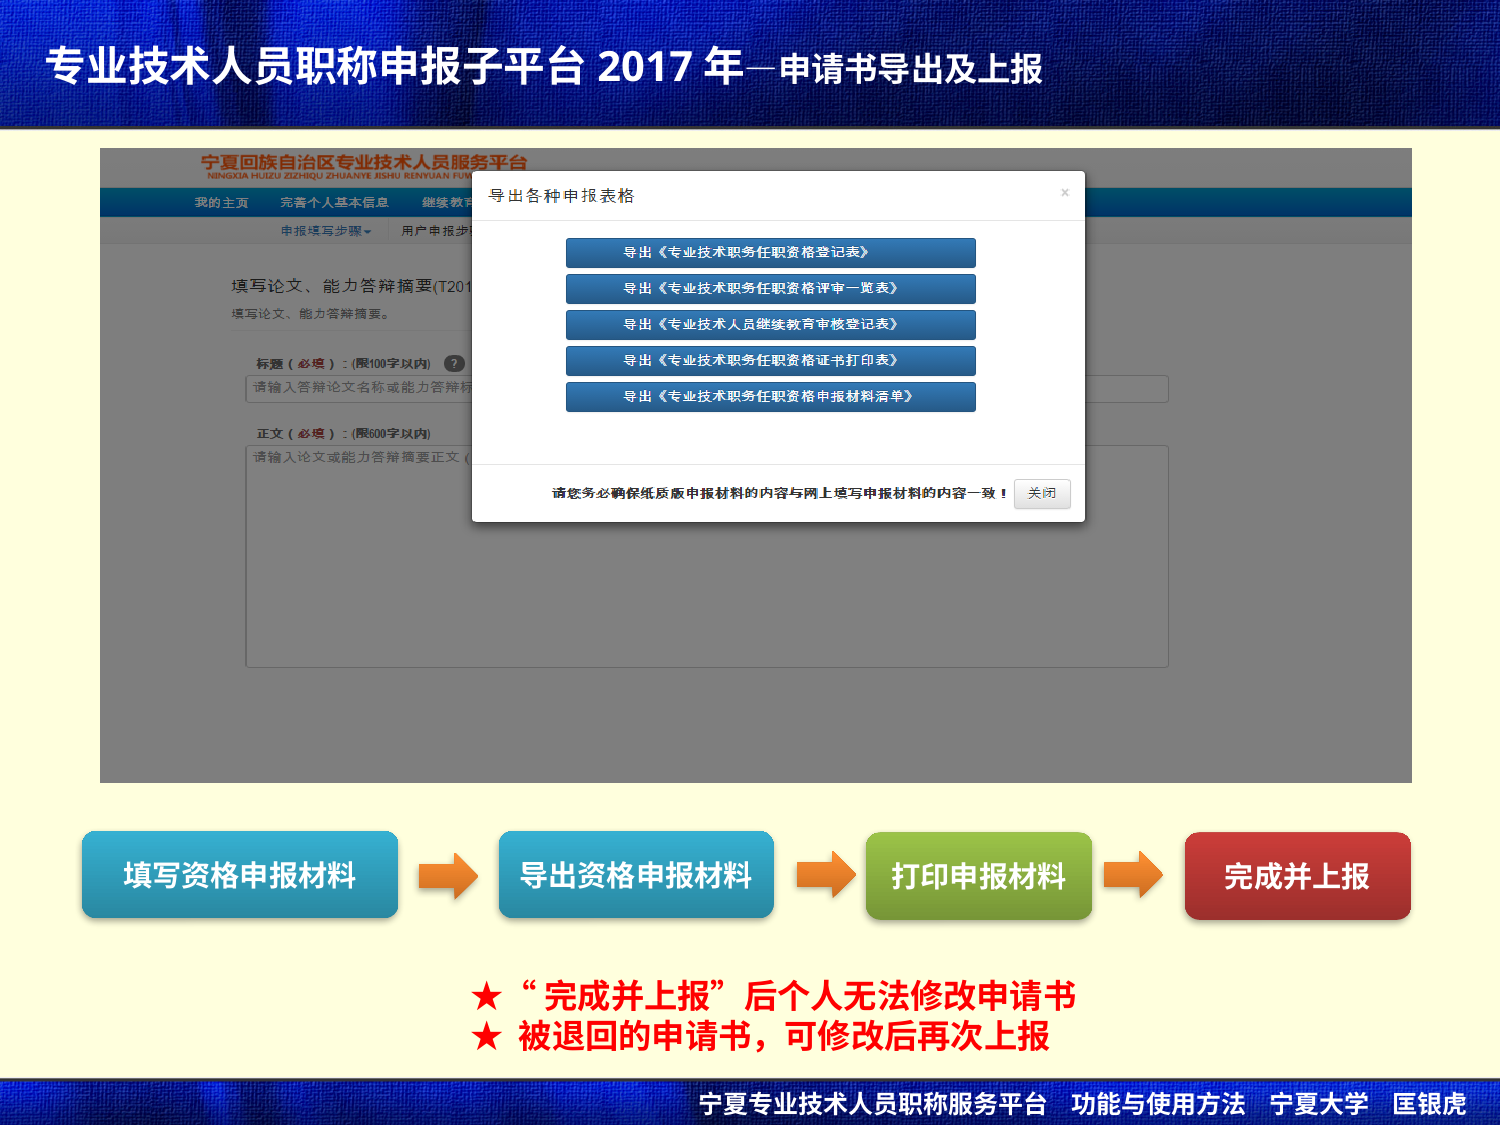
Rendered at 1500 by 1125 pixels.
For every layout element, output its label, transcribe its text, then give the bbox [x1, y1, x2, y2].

text_box 宁夏专业技术人员职称服务平台 功能与使用方法 宁夏大学 匡银虎 [497, 1082, 1483, 1125]
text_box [81, 830, 1412, 921]
picture [0, 0, 1500, 1125]
title 专业技术人员职称申报子平台2017年—申请书导出及上报 [29, 7, 1199, 124]
text_box ★“完成并上报”后个人无法修改申请书 ★ 被退回的申请书，可修改后再次上报 [455, 967, 1092, 1063]
